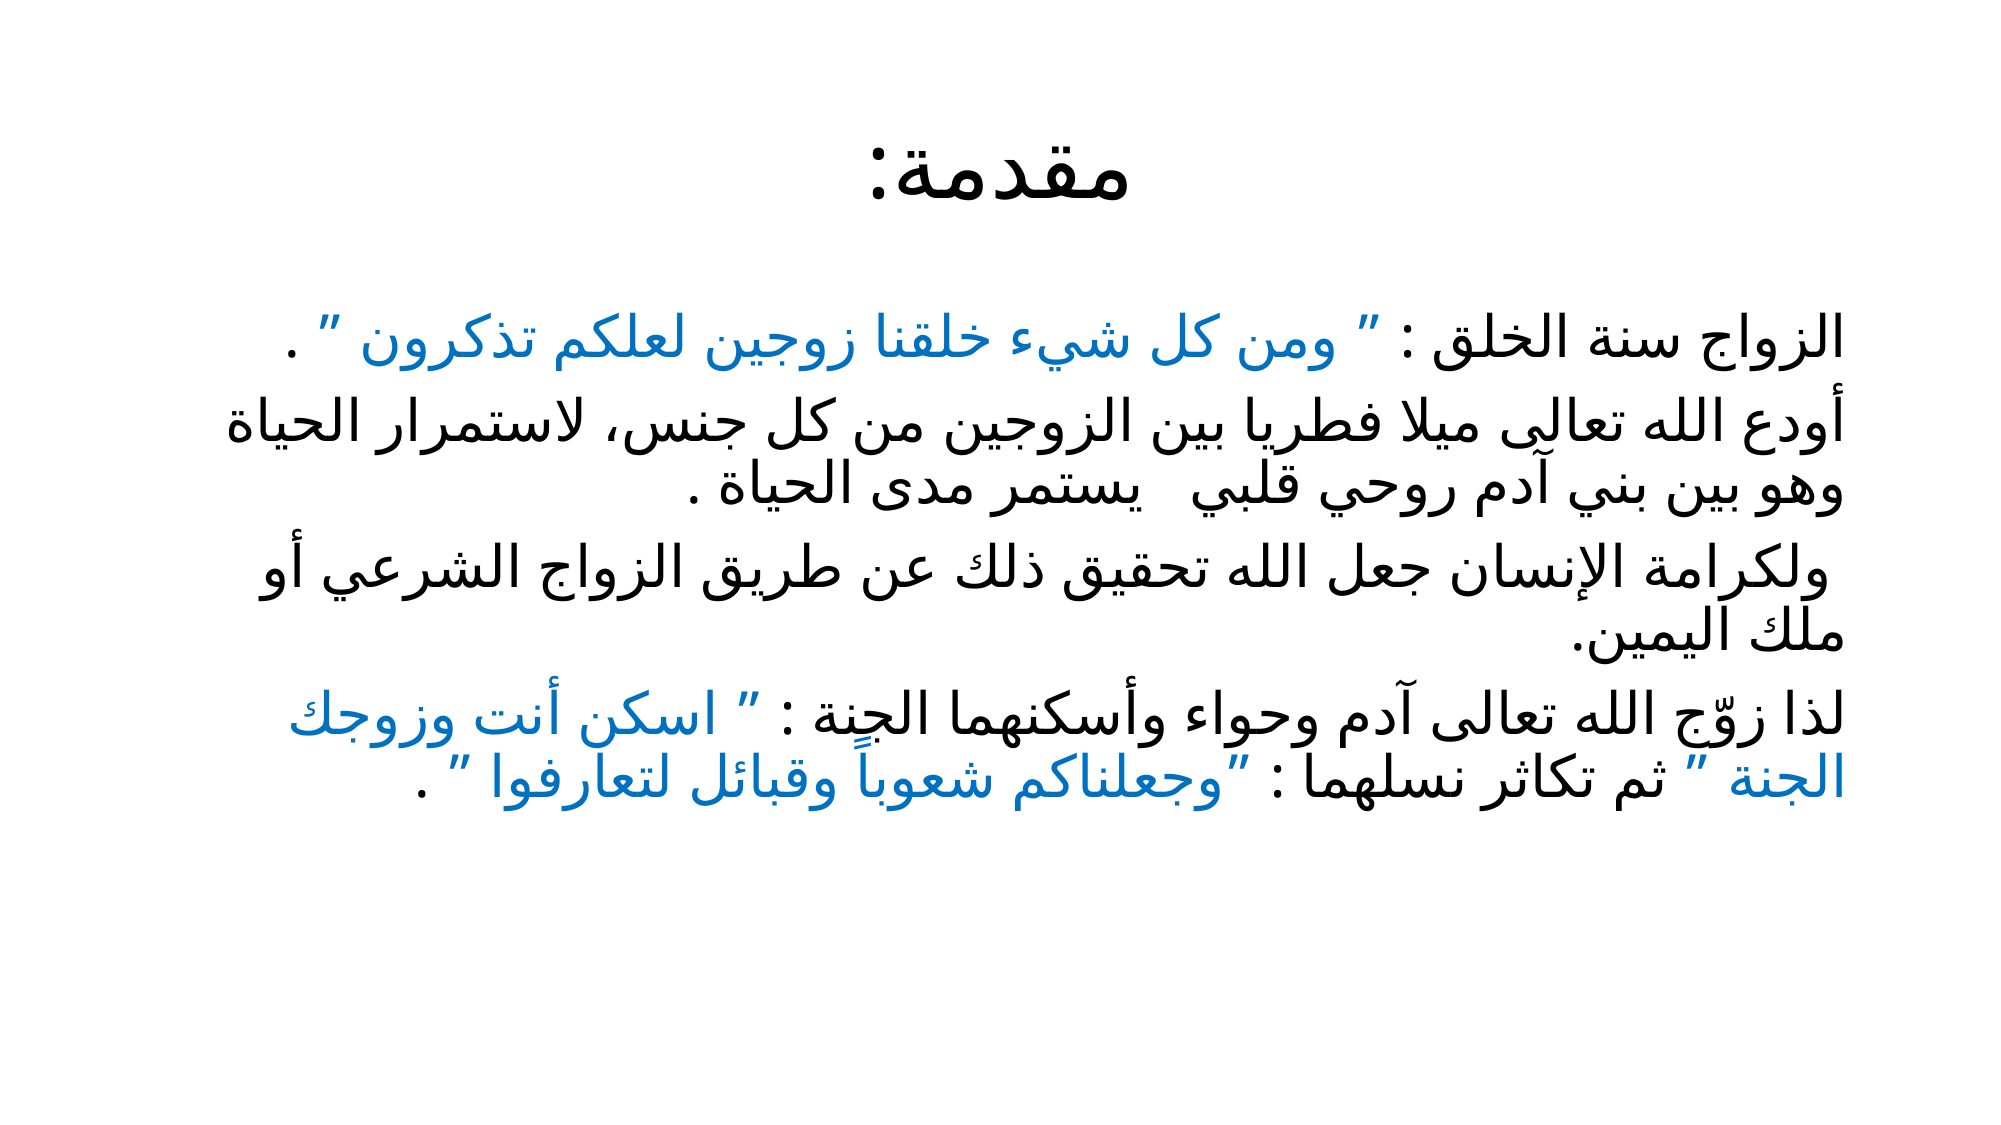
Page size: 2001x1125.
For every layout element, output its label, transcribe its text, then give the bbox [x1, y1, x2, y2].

title مقدمة: [137, 59, 1863, 278]
list الزواج سنة الخلق : ” ومن كل شيء خلقنا زوجين لعلكم تذكرون ” . أودع الله تعالى ميلا فطريا بين الزوجين من كل جنس، لاستمرار الحياة وهو بين بني آدم روحي قلبي يستمر مدى الحياة . ولكرامة الإنسان جعل الله تحقيق ذلك عن طريق الزواج الشرعي أو ملك اليمين. لذا زوّج الله تعالى آدم وحواء وأسكنهما الجنة : ” اسكن أنت وزوجك الجنة ” ثم تكاثر نسلهما : ”وجعلناكم شعوباً وقبائل لتعارفوا ” . [137, 299, 1863, 1014]
